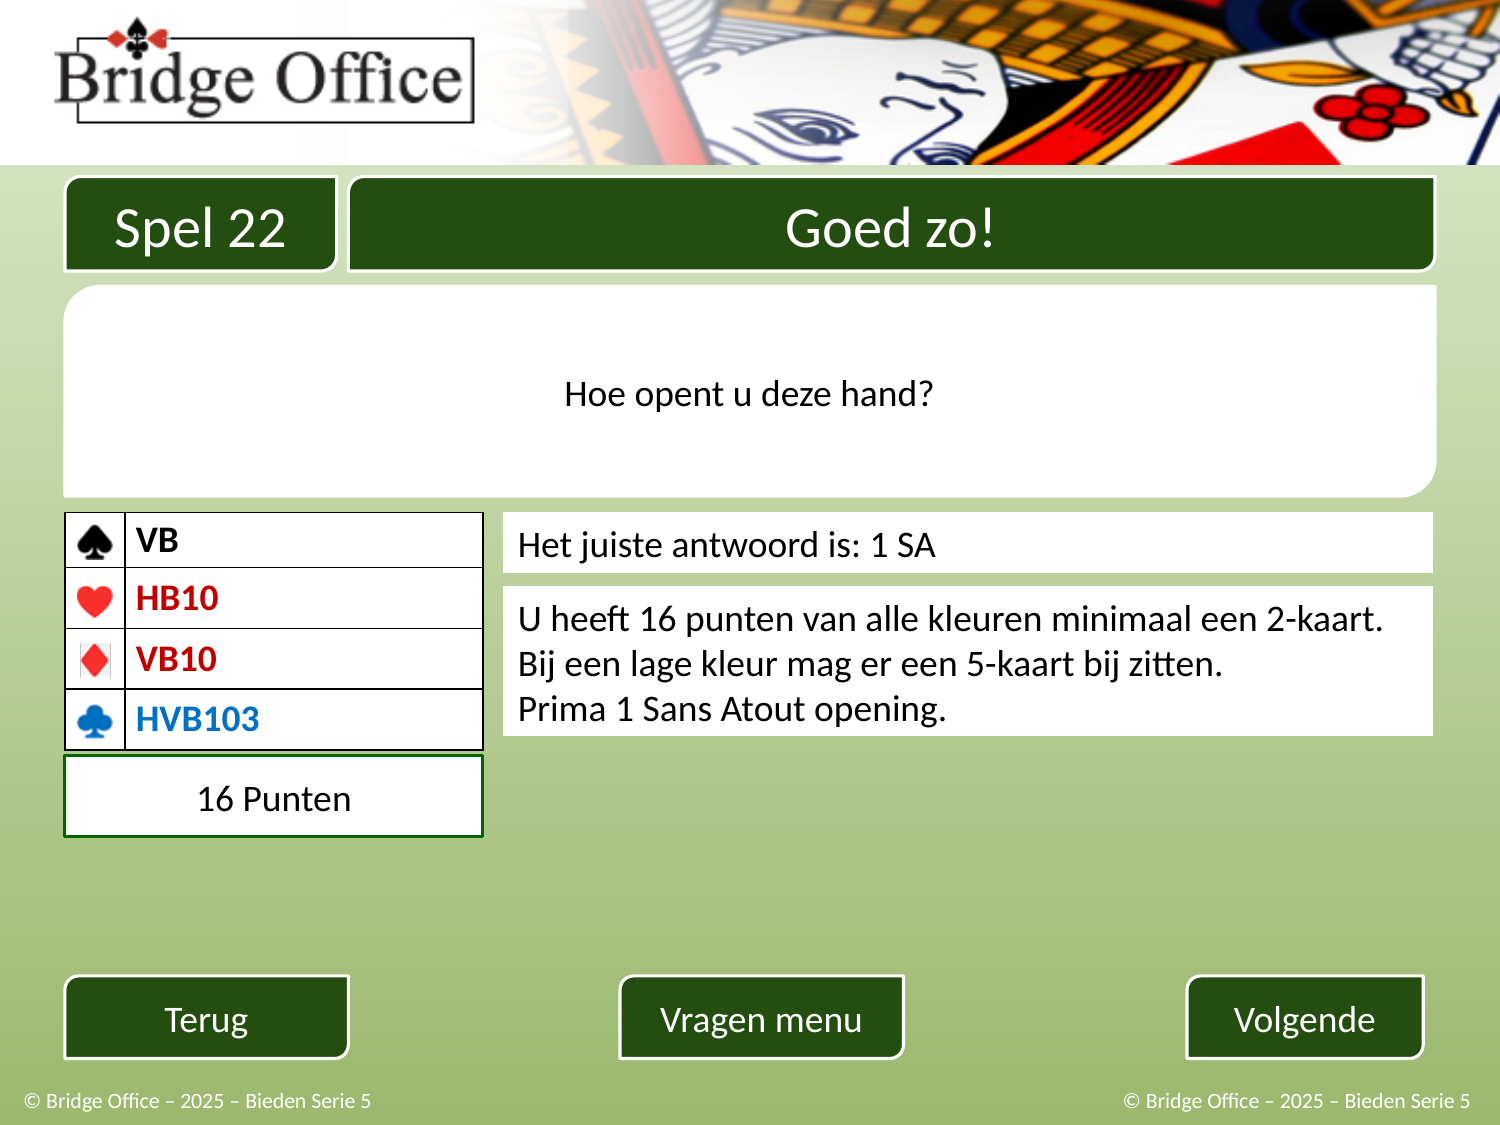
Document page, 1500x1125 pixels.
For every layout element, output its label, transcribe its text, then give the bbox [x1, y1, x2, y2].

text_box Volgende [1185, 974, 1425, 1061]
table_cell [66, 690, 124, 749]
table_cell [66, 629, 124, 688]
table_header [66, 513, 124, 567]
table_cell [66, 568, 124, 628]
text_box Goed zo! [346, 178, 1437, 273]
text_box Spel 22 [63, 178, 339, 273]
table_cell HVB103 [126, 690, 482, 749]
text_box 16 Punten [63, 754, 484, 838]
table_cell VB10 [126, 629, 482, 688]
text_box Het juiste antwoord is: 1 SA [503, 512, 1433, 573]
text_box Terug [63, 974, 350, 1061]
text_box © Bridge Office – 2025 – Bieden Serie 5 [8, 1079, 393, 1121]
text_box Vragen menu [618, 974, 906, 1061]
picture [0, 0, 1500, 166]
table_header VB [126, 513, 482, 567]
picture [77, 524, 113, 561]
text_box © Bridge Office – 2025 – Bieden Serie 5 [1107, 1079, 1500, 1121]
picture [77, 643, 113, 679]
text_box U heeft 16 punten van alle kleuren minimaal een 2-kaart. Bij een lage kleur mag er een 5-kaart bij zitten. Prima 1 Sans Atout opening. [503, 586, 1433, 736]
picture [77, 585, 113, 618]
table_cell HB10 [126, 568, 482, 628]
text_box Hoe opent u deze hand? [63, 284, 1437, 498]
picture [77, 703, 113, 740]
